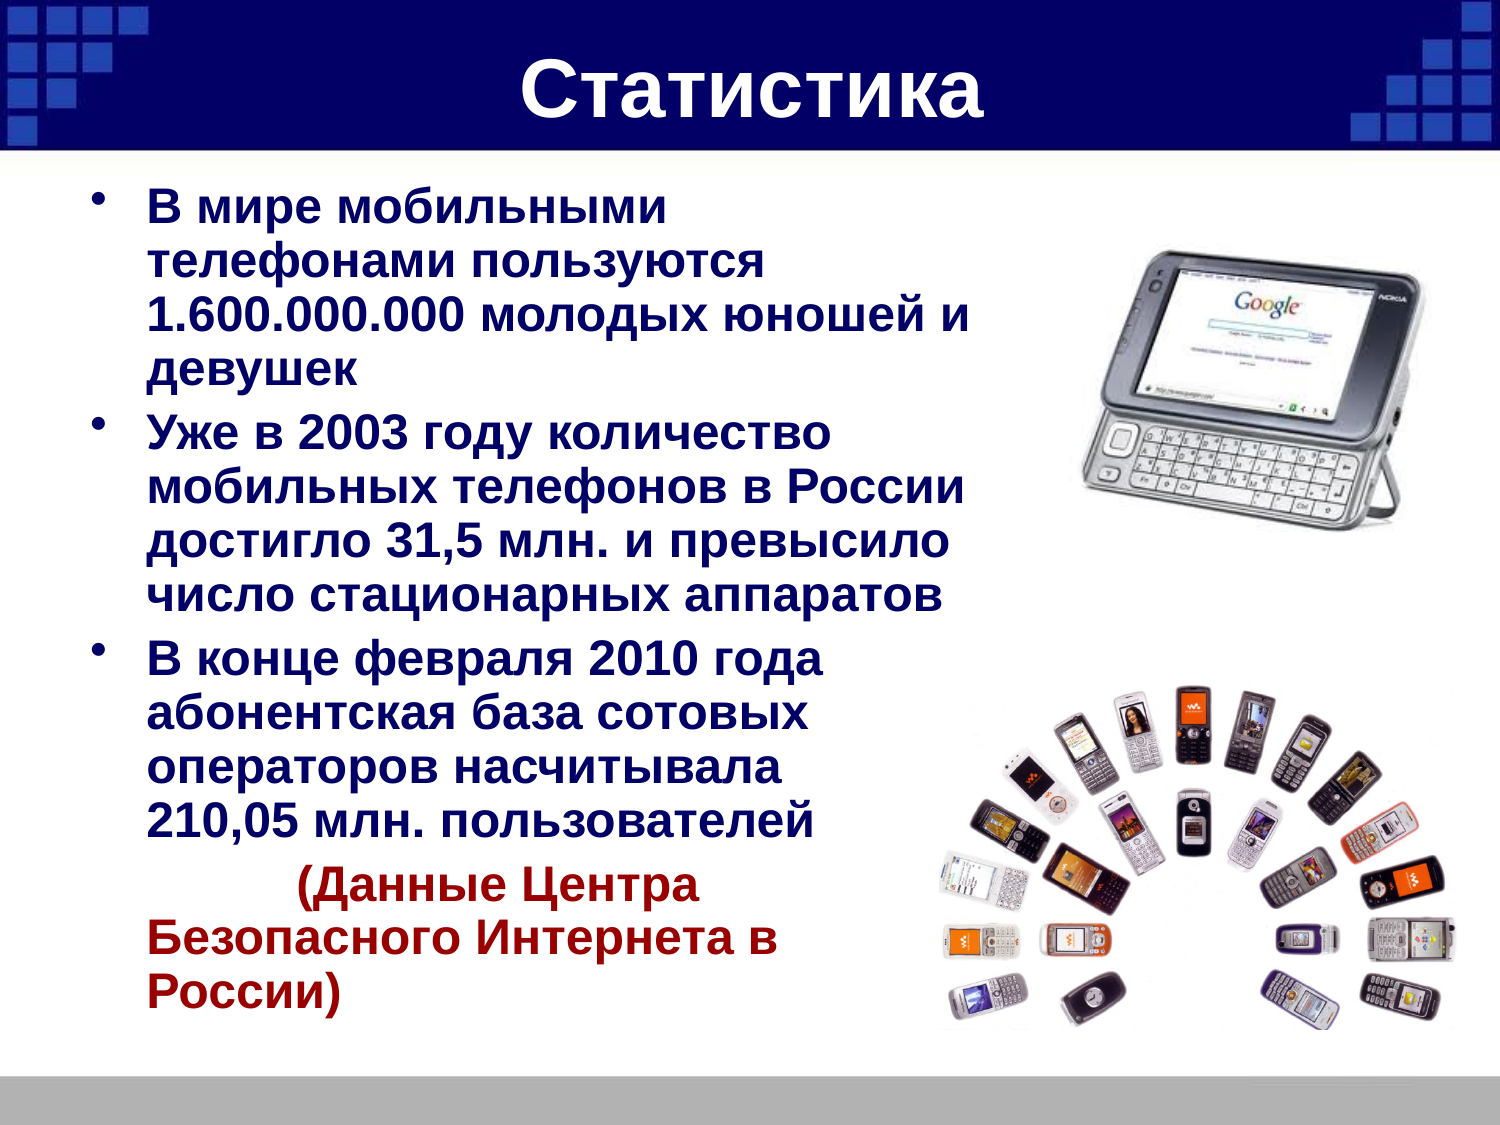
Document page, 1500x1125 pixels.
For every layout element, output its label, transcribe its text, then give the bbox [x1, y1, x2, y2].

picture [0, 0, 1500, 1125]
list В мире мобильными телефонами пользуются 1.600.000.000 молодых юношей и девушек Уже в 2003 году количество мобильных телефонов в России достигло 31,5 млн. и превысило число стационарных аппаратов В конце февраля 2010 года абонентская база сотовых операторов насчитывала 210,05 млн. пользователей (Данные Центра Безопасного Интернета в России) [74, 172, 999, 1006]
title Статистика [76, 30, 1428, 138]
